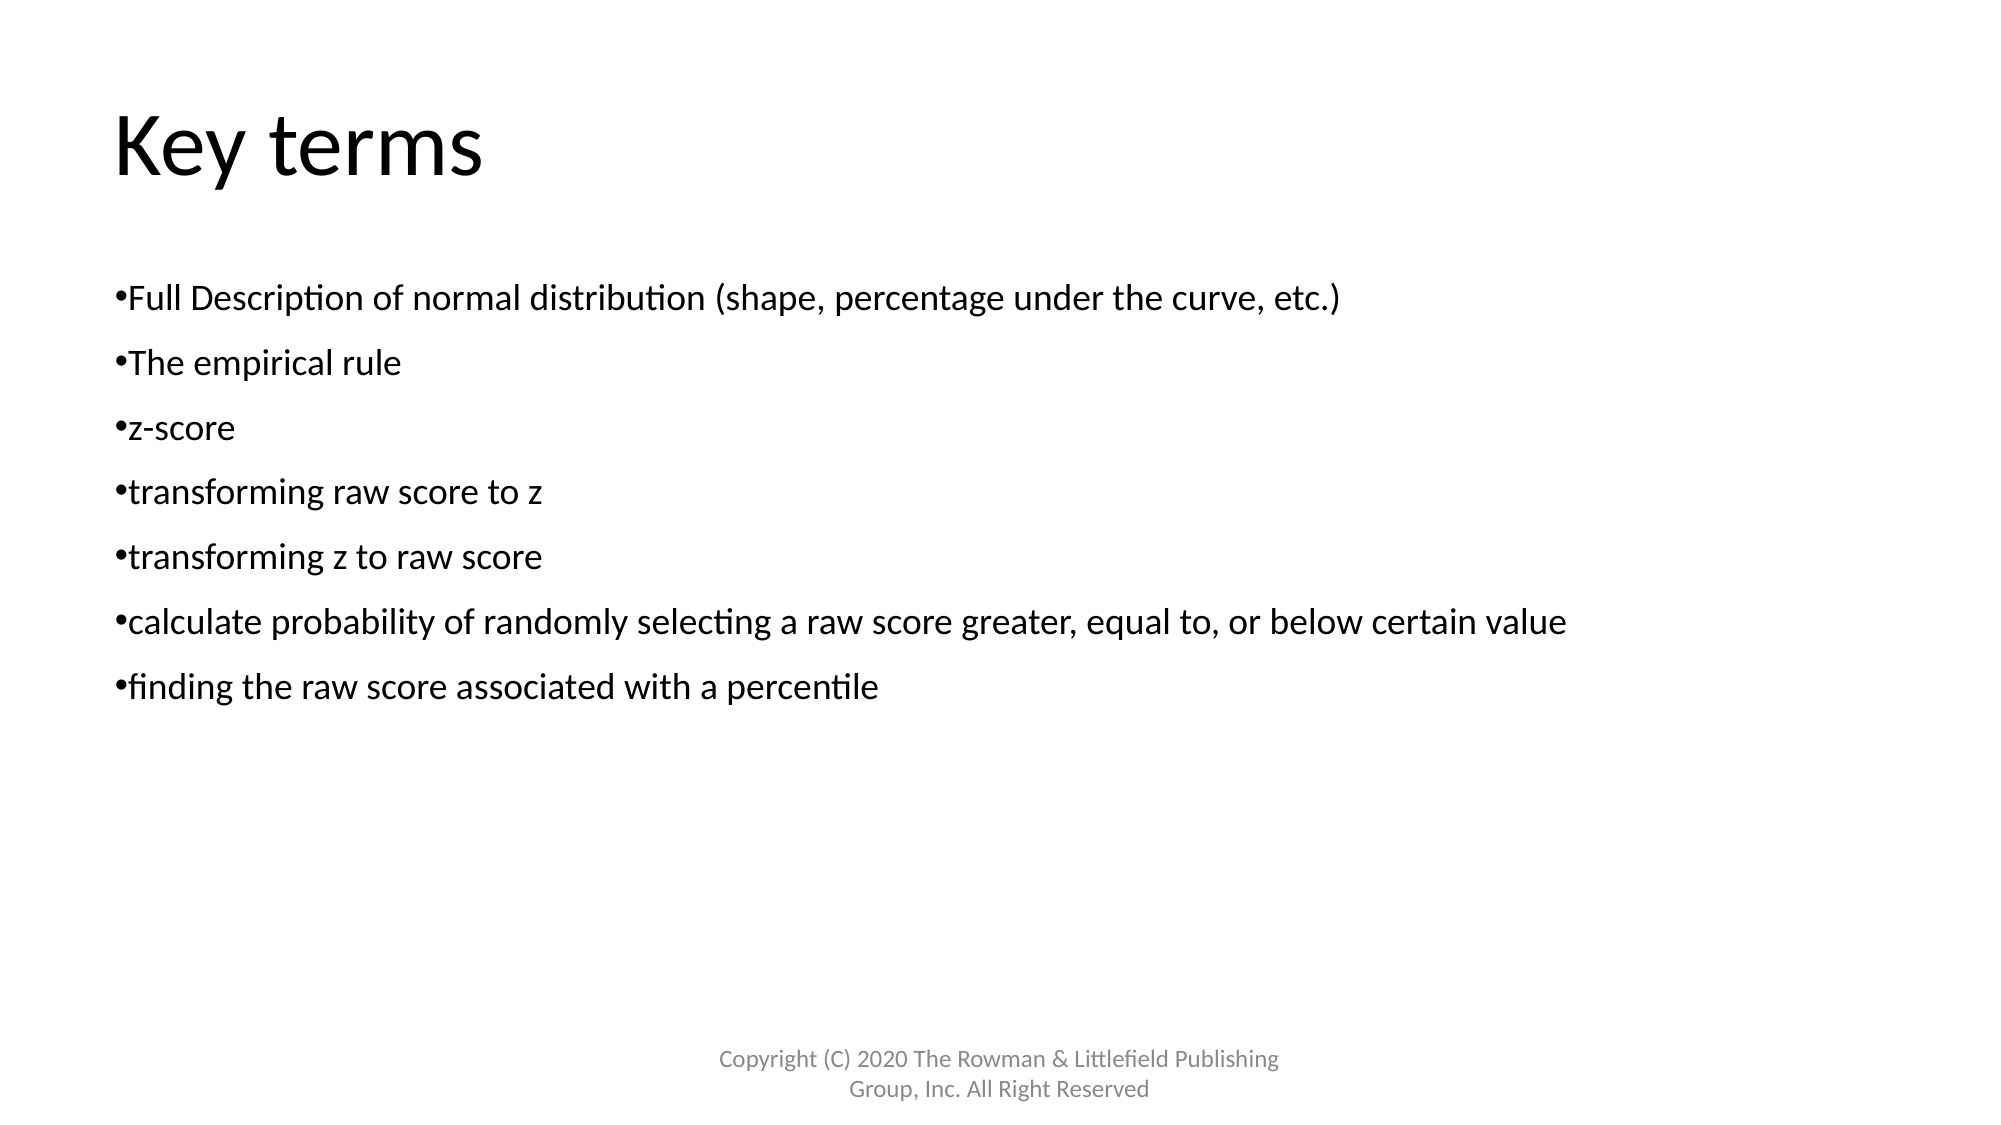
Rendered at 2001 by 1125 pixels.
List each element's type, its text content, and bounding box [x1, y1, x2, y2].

list Full Description of normal distribution (shape, percentage under the curve, etc.) The empirical rule z-score transforming raw score to z transforming z to raw score calculate probability of randomly selecting a raw score greater, equal to, or below certain value finding the raw score associated with a percentile [99, 262, 1900, 1005]
title Key terms [99, 45, 1900, 233]
footer Copyright (C) 2020 The Rowman & Littlefield Publishing Group, Inc. All Right Reserved [683, 1042, 1317, 1103]
